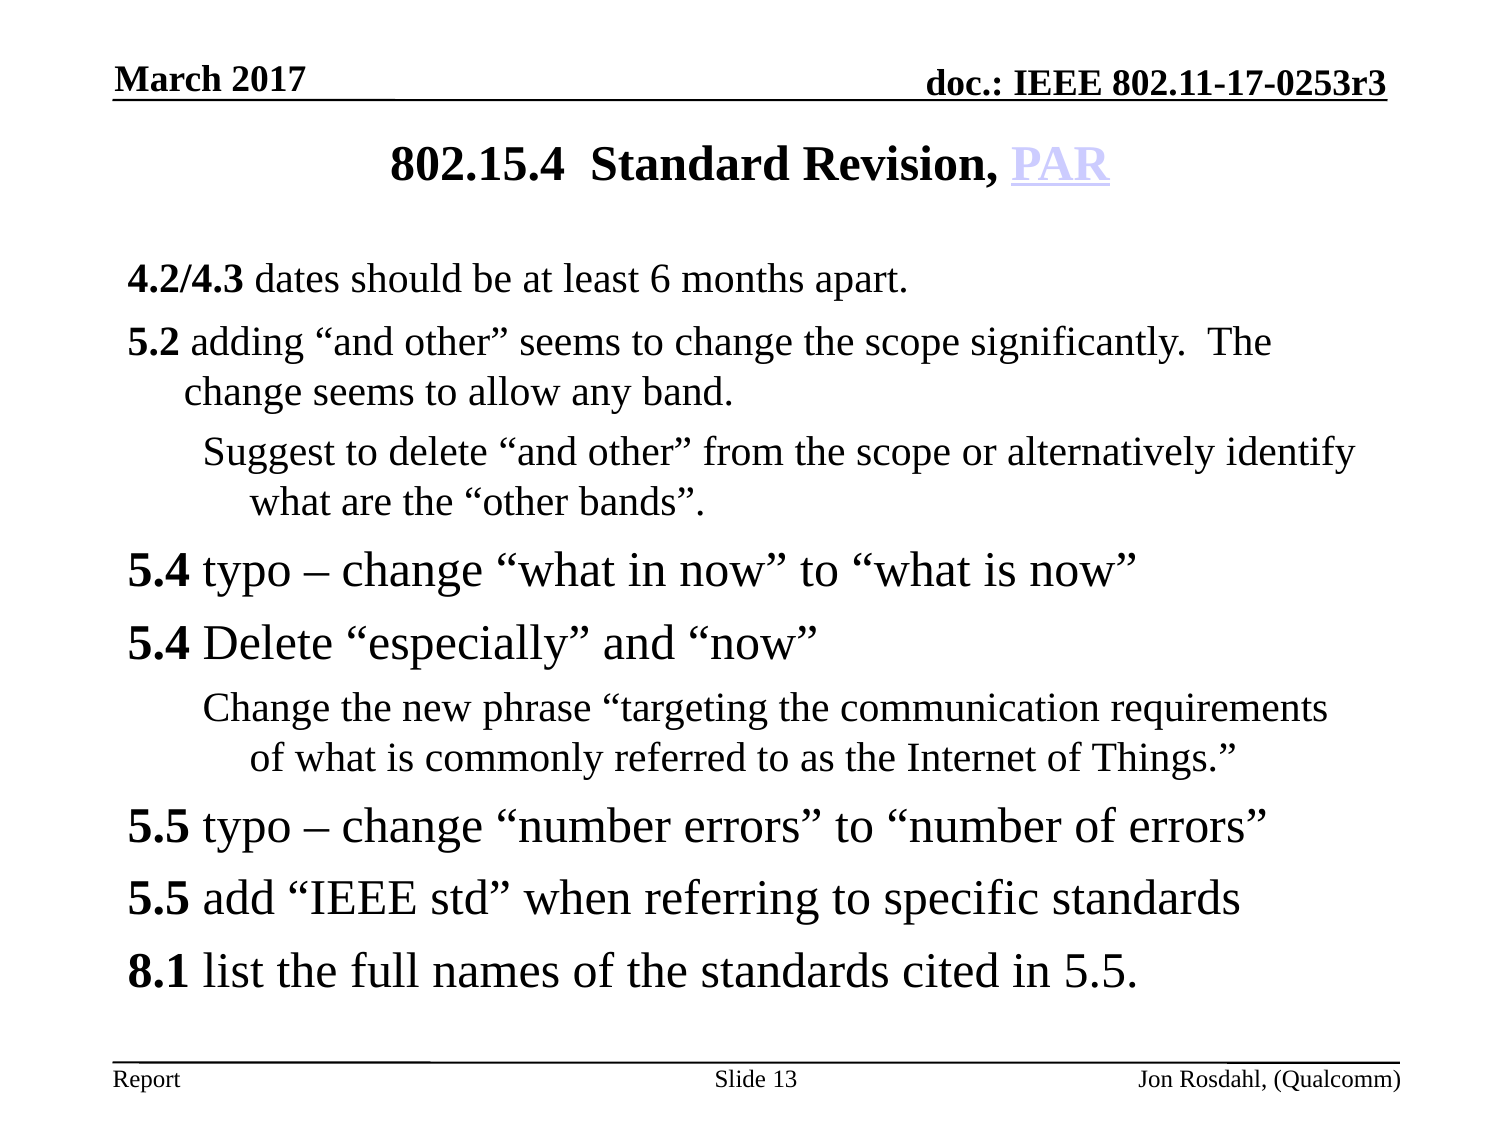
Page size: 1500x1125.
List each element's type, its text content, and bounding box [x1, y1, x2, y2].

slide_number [114, 54, 423, 100]
list 4.2/4.3 dates should be at least 6 months apart. 5.2 adding “and other” seems to change the scope significantly. The change seems to allow any band. Suggest to delete “and other” from the scope or alternatively identify what are the “other bands”. 5.4 typo – change “what in now” to “what is now” 5.4 Delete “especially” and “now” Change the new phrase “targeting the communication requirements of what is commonly referred to as the Internet of Things.” 5.5 typo – change “number errors” to “number of errors” 5.5 add “IEEE std” when referring to specific standards 8.1 list the full names of the standards cited in 5.5. [112, 243, 1388, 1048]
title 802.15.4 Standard Revision, PAR [112, 112, 1388, 209]
slide_number Slide 13 [712, 1061, 800, 1123]
footer Jon Rosdahl, (Qualcomm) [878, 1061, 1402, 1093]
